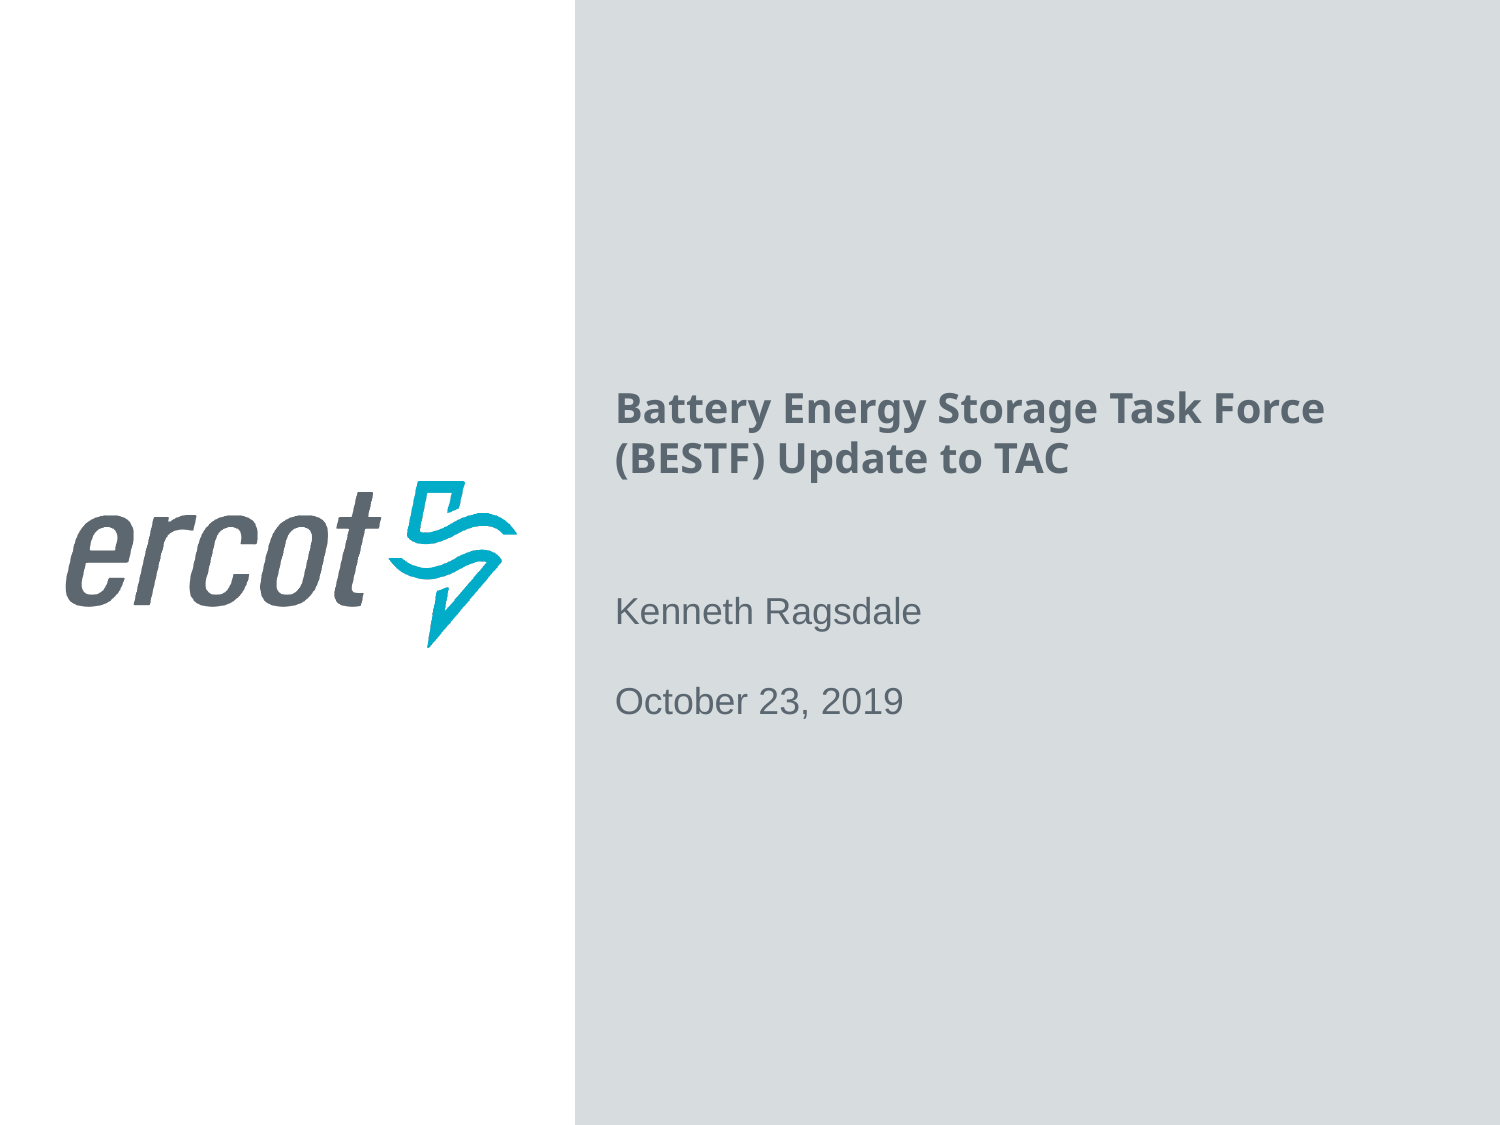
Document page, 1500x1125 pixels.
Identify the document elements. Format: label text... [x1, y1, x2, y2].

picture [56, 471, 525, 654]
text_box Battery Energy Storage Task Force (BESTF) Update to TAC Kenneth Ragsdale October 23, 2019 [599, 374, 1413, 730]
